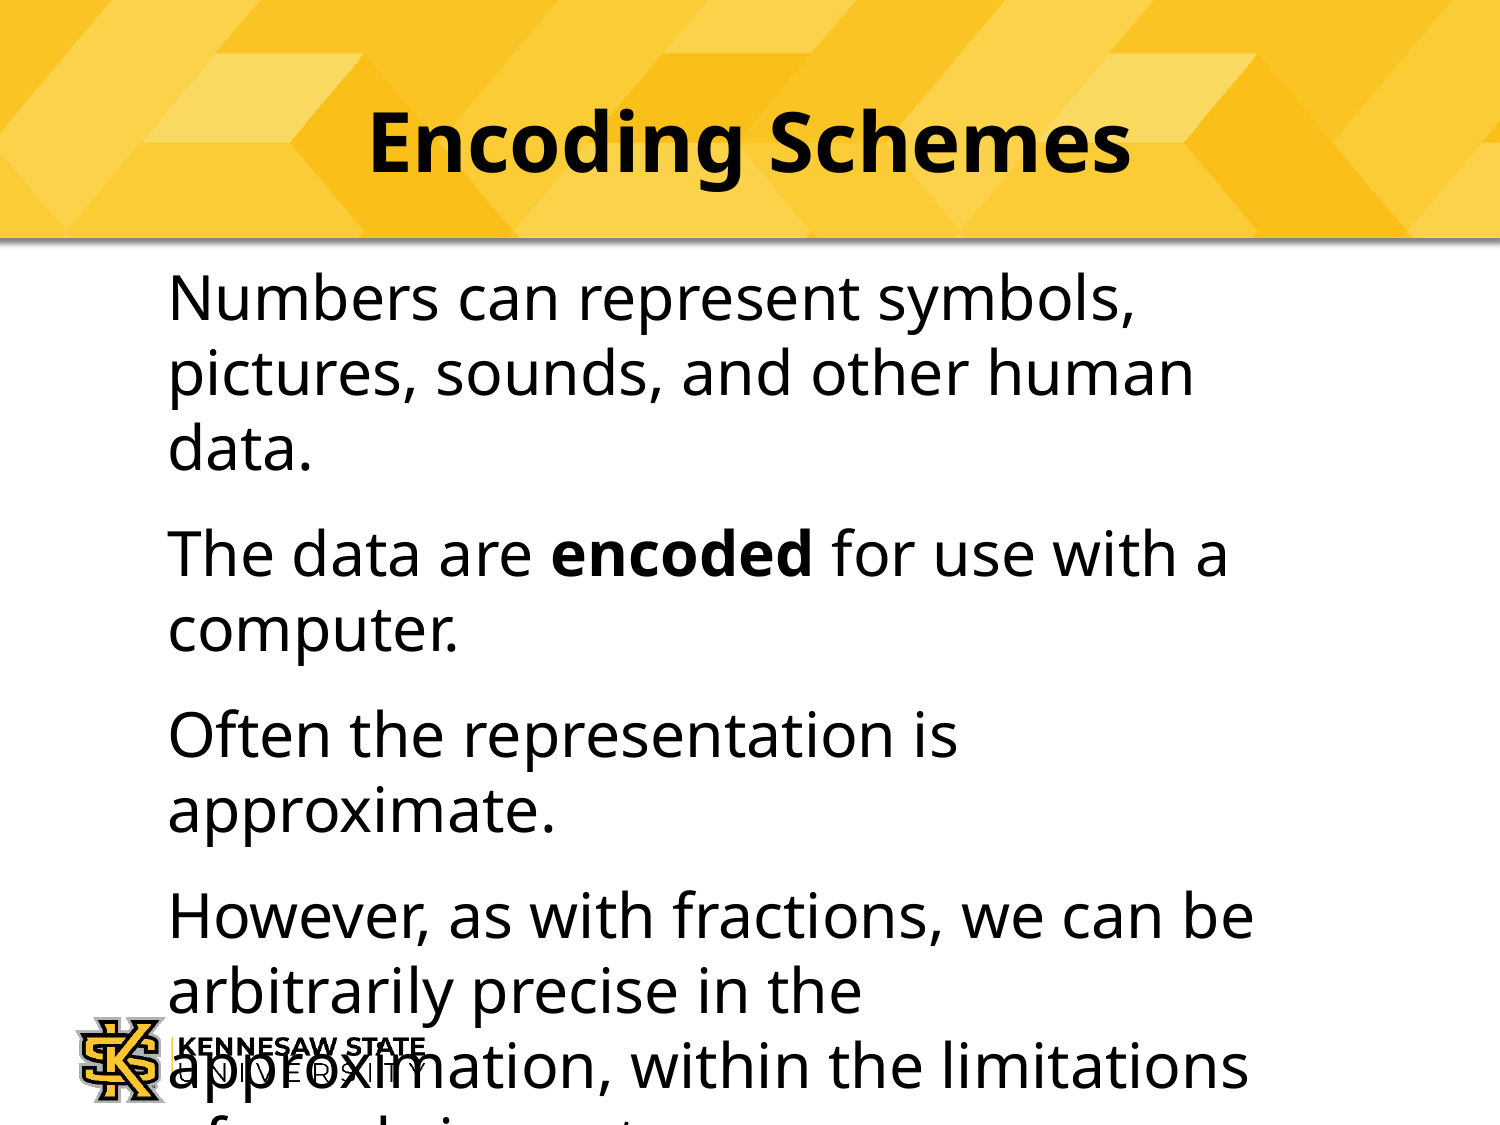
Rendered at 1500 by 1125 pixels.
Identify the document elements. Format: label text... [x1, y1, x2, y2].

picture [75, 1017, 148, 1103]
title Encoding Schemes [75, 45, 1425, 233]
text_box Numbers can represent symbols, pictures, sounds, and other human data. The data are encoded for use with a computer. Often the representation is approximate. However, as with fractions, we can be arbitrarily precise in the approximation, within the limitations of word sizes, etc. [148, 248, 1346, 1125]
picture [0, 0, 1500, 251]
